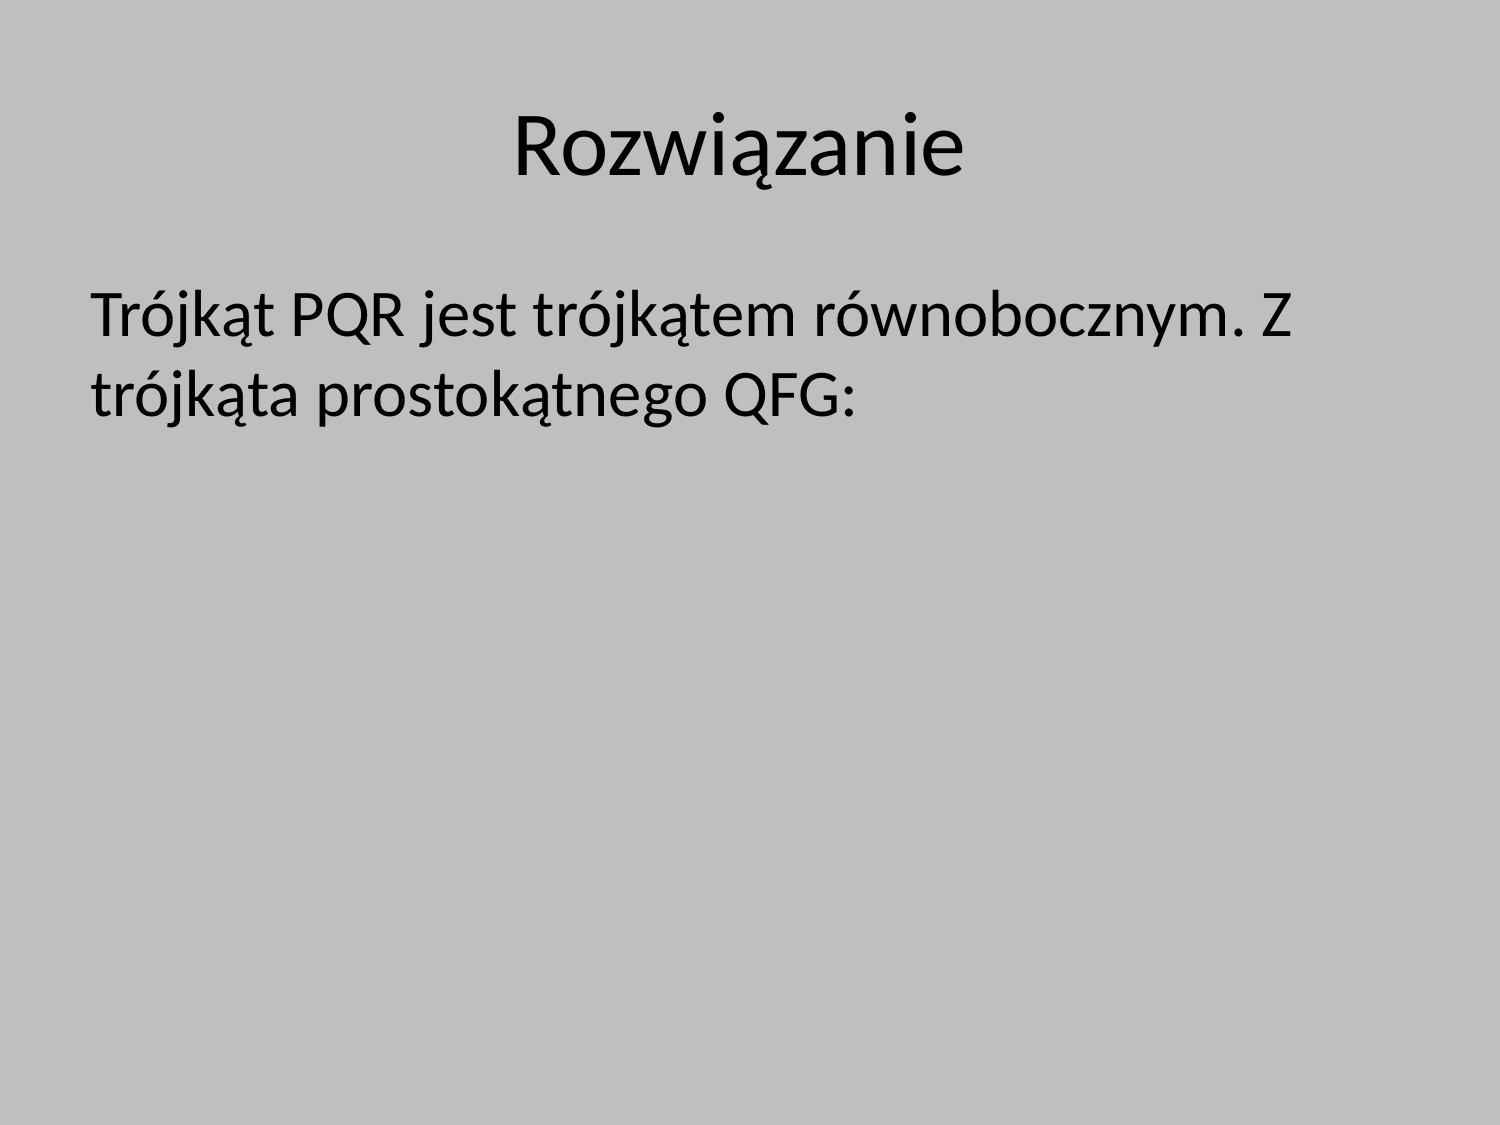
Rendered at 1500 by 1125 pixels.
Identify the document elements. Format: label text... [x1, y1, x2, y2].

title Rozwiązanie [75, 45, 1425, 233]
